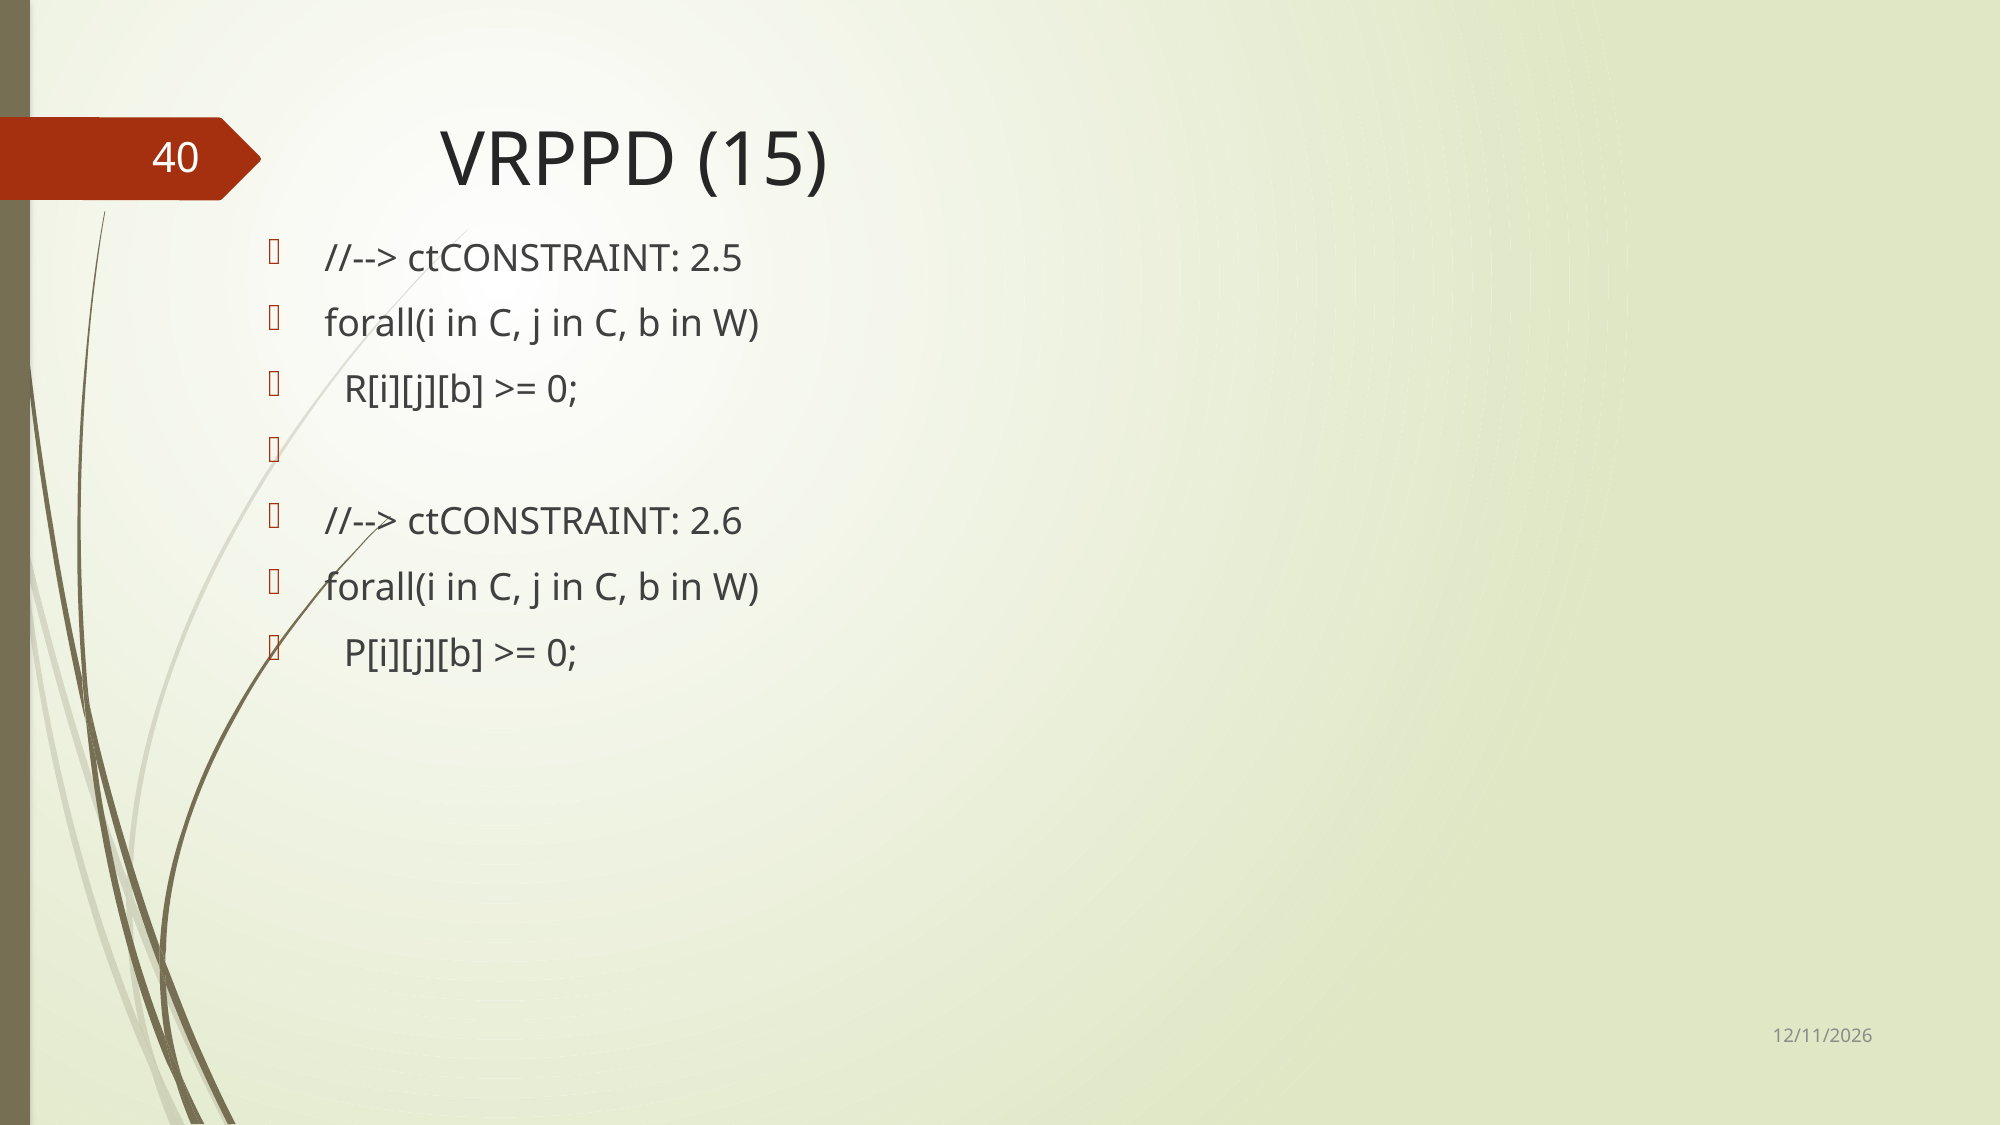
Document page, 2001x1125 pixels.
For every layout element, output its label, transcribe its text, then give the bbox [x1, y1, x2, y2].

slide_number 40 [87, 129, 216, 190]
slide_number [1699, 1005, 1888, 1067]
list //--> ctCONSTRAINT: 2.5 forall(i in C, j in C, b in W) R[i][j][b] >= 0; //--> ctCONSTRAINT: 2.6 forall(i in C, j in C, b in W) P[i][j][b] >= 0; [252, 226, 1888, 970]
title VRPPD (15) [425, 102, 1888, 226]
